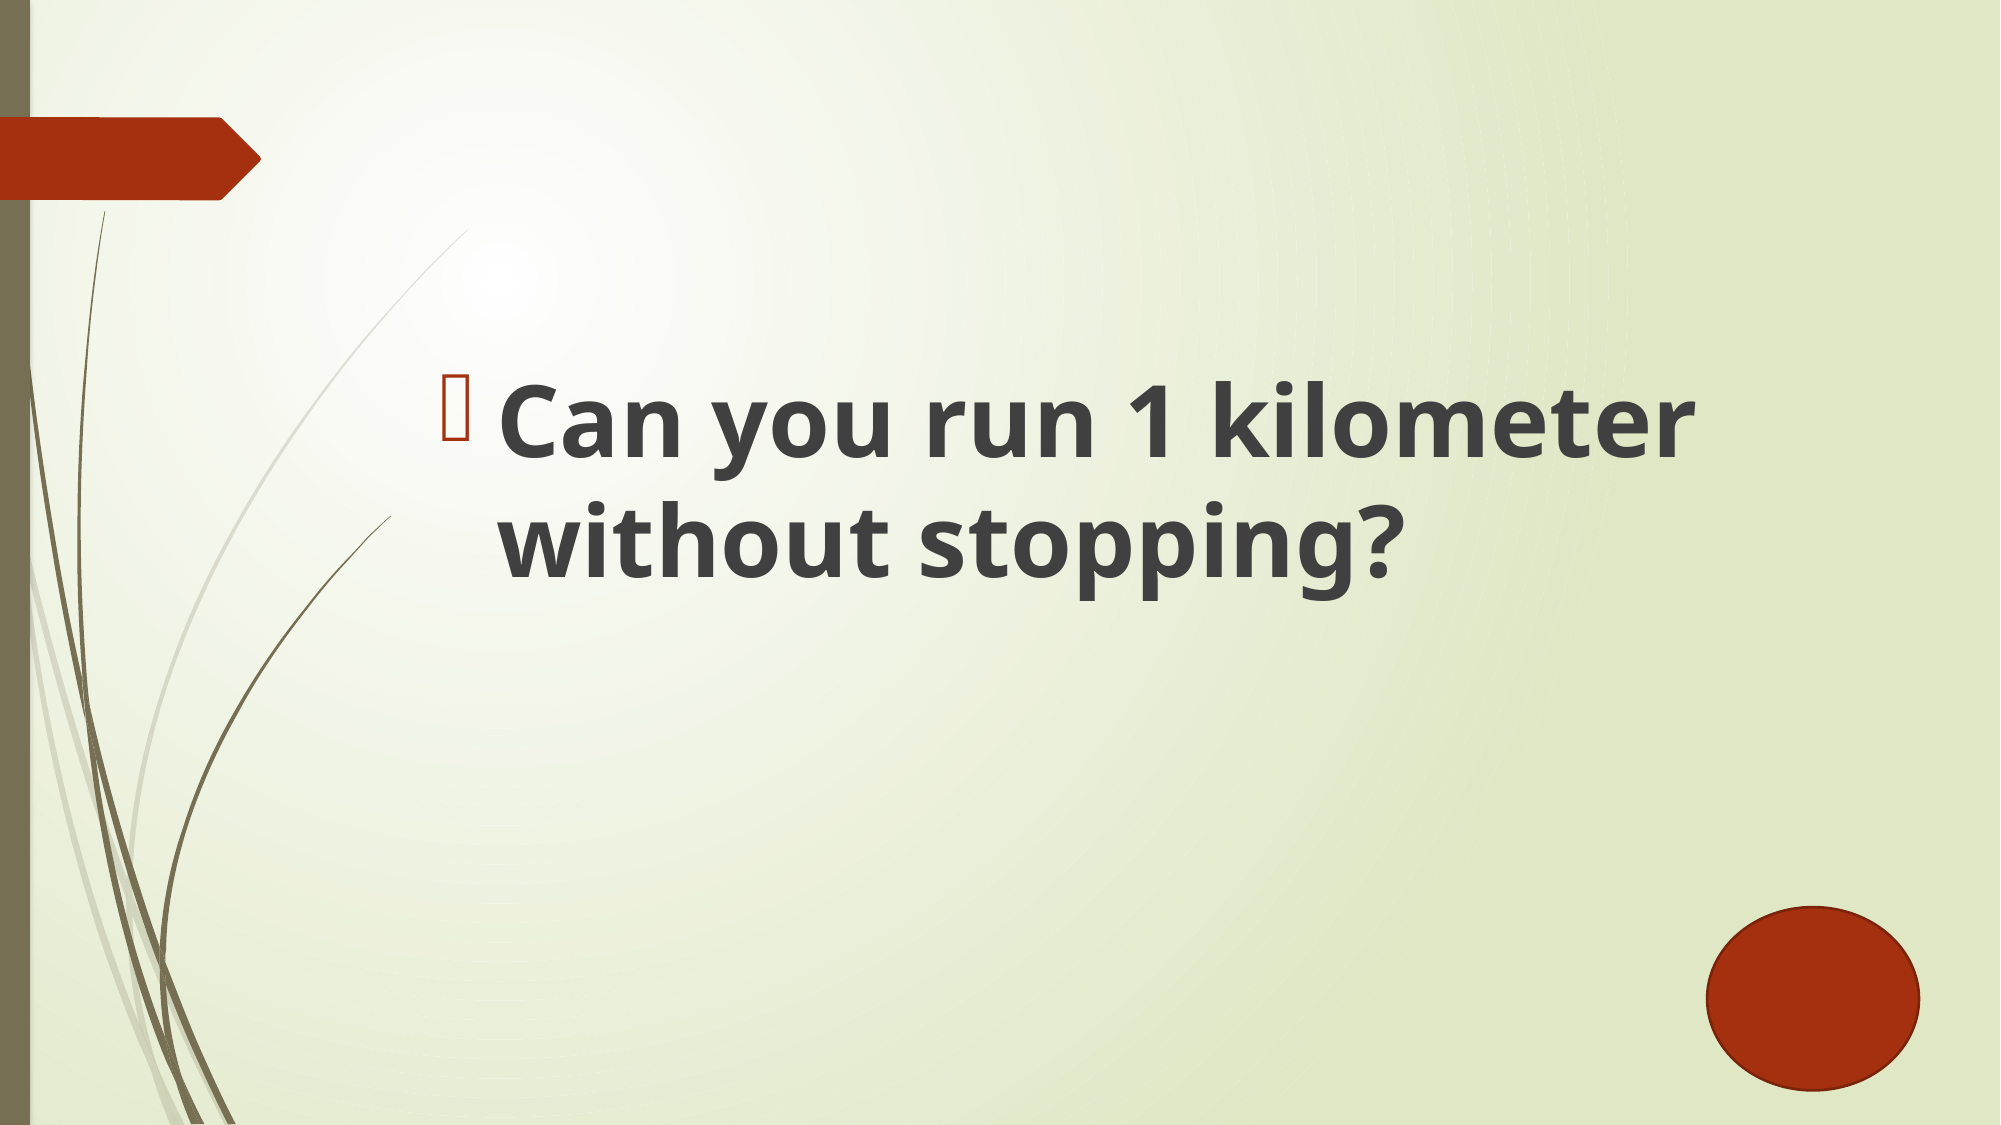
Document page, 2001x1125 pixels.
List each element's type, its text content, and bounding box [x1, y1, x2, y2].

list Can you run 1 kilometer without stopping? [424, 350, 1888, 970]
text_box [1705, 905, 1921, 1092]
